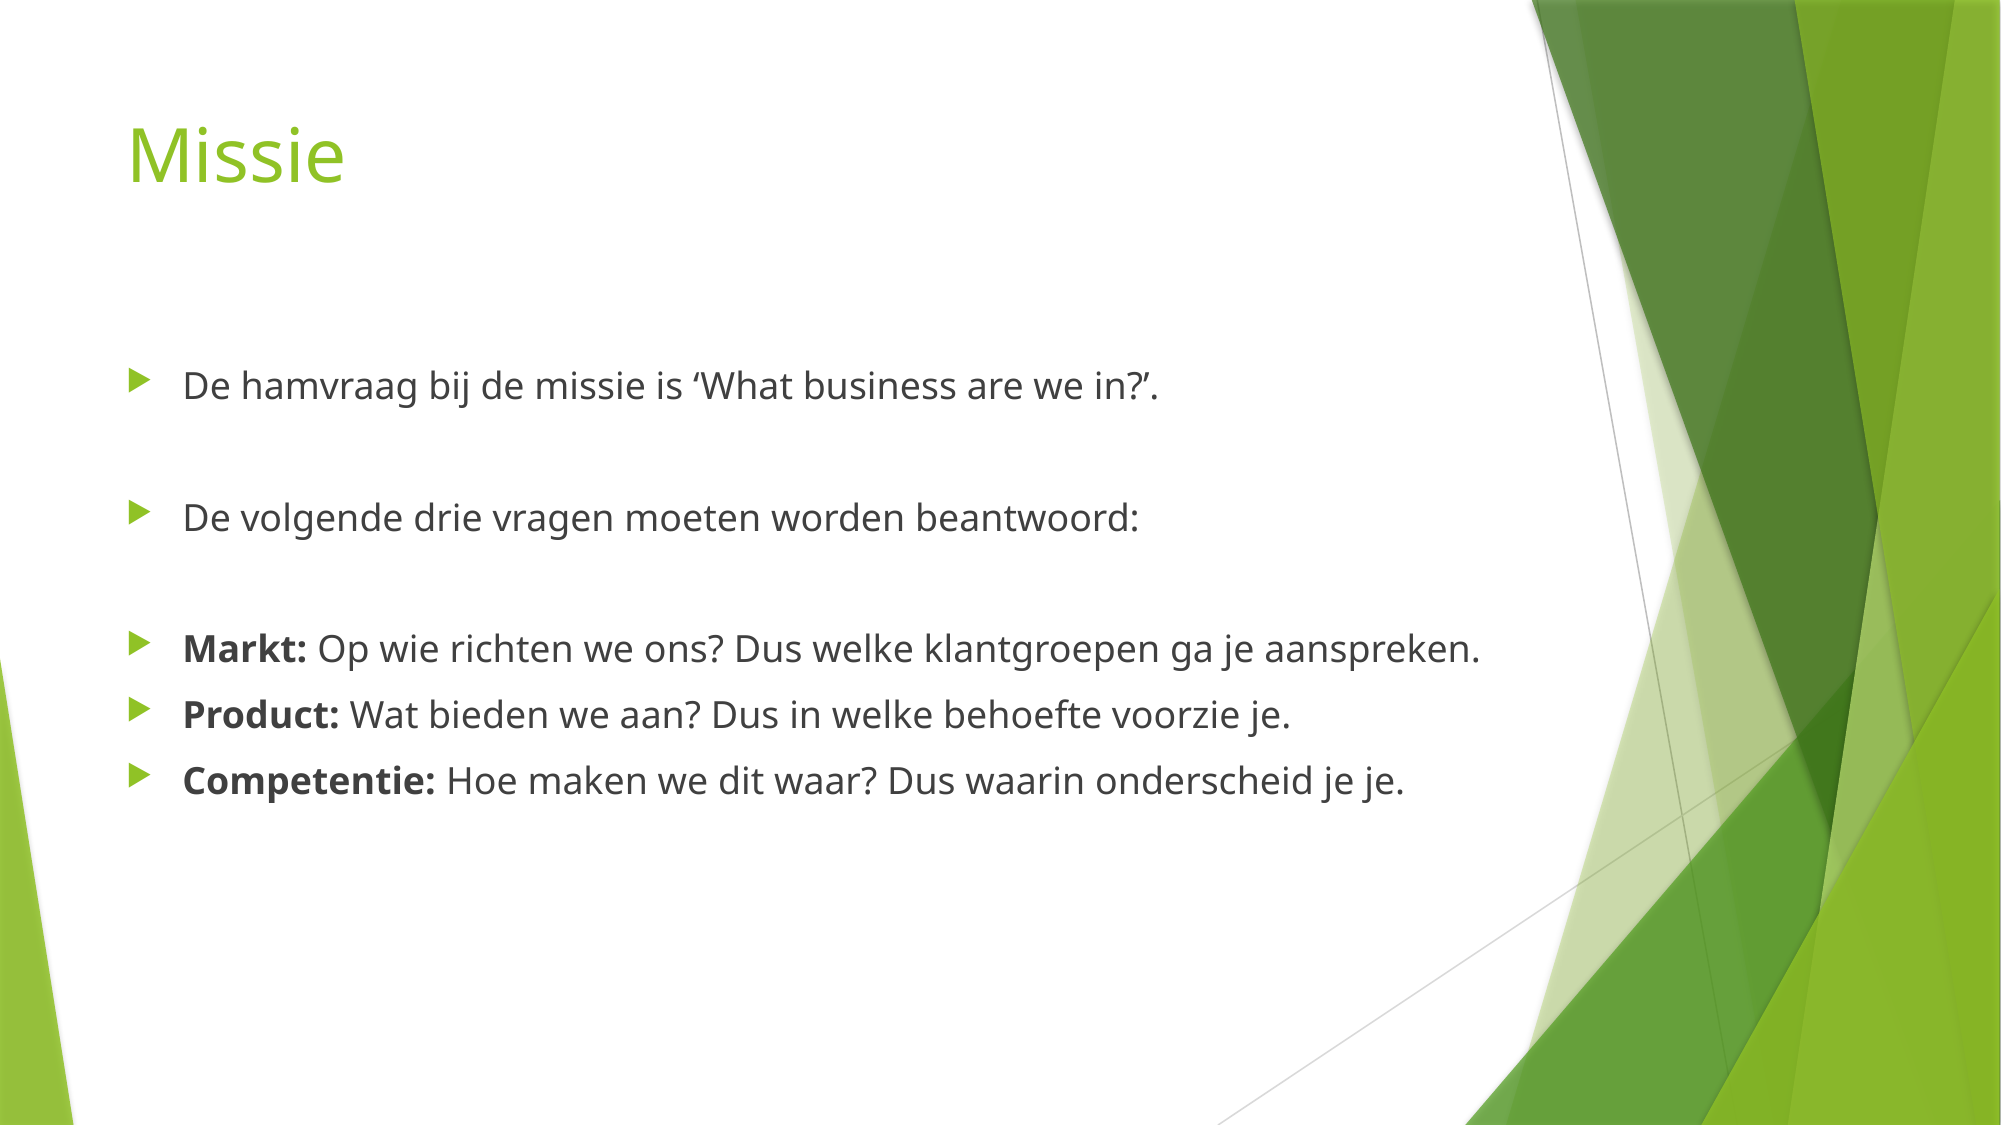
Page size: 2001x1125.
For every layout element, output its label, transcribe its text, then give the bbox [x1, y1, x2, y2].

title Missie [111, 99, 1522, 317]
list De hamvraag bij de missie is ‘What business are we in?’. De volgende drie vragen moeten worden beantwoord: Markt: Op wie richten we ons? Dus welke klantgroepen ga je aanspreken. Product: Wat bieden we aan? Dus in welke behoefte voorzie je. Competentie: Hoe maken we dit waar? Dus waarin onderscheid je je. [111, 354, 1522, 992]
